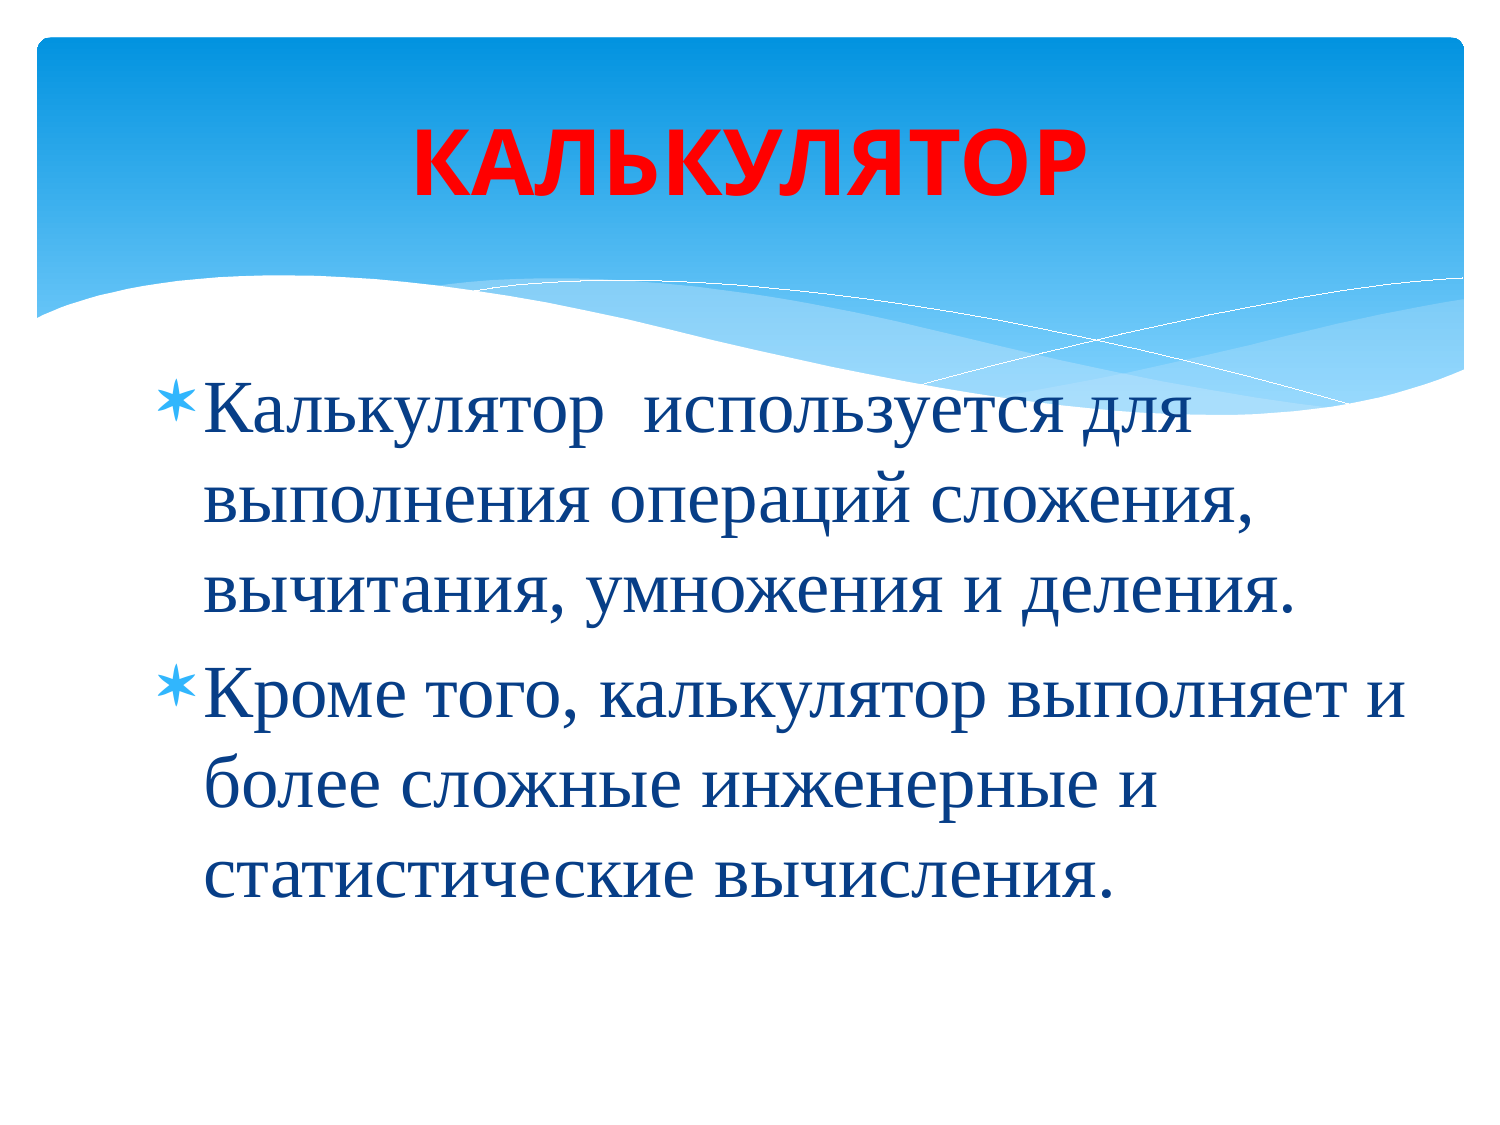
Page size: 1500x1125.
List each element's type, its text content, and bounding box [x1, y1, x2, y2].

title КАЛЬКУЛЯТОР [75, 55, 1425, 261]
list Калькулятор используется для выполнения операций сложения, вычитания, умножения и деления. Кроме того, калькулятор выполняет и более сложные инженерные и статистические вычисления. [143, 349, 1471, 1005]
